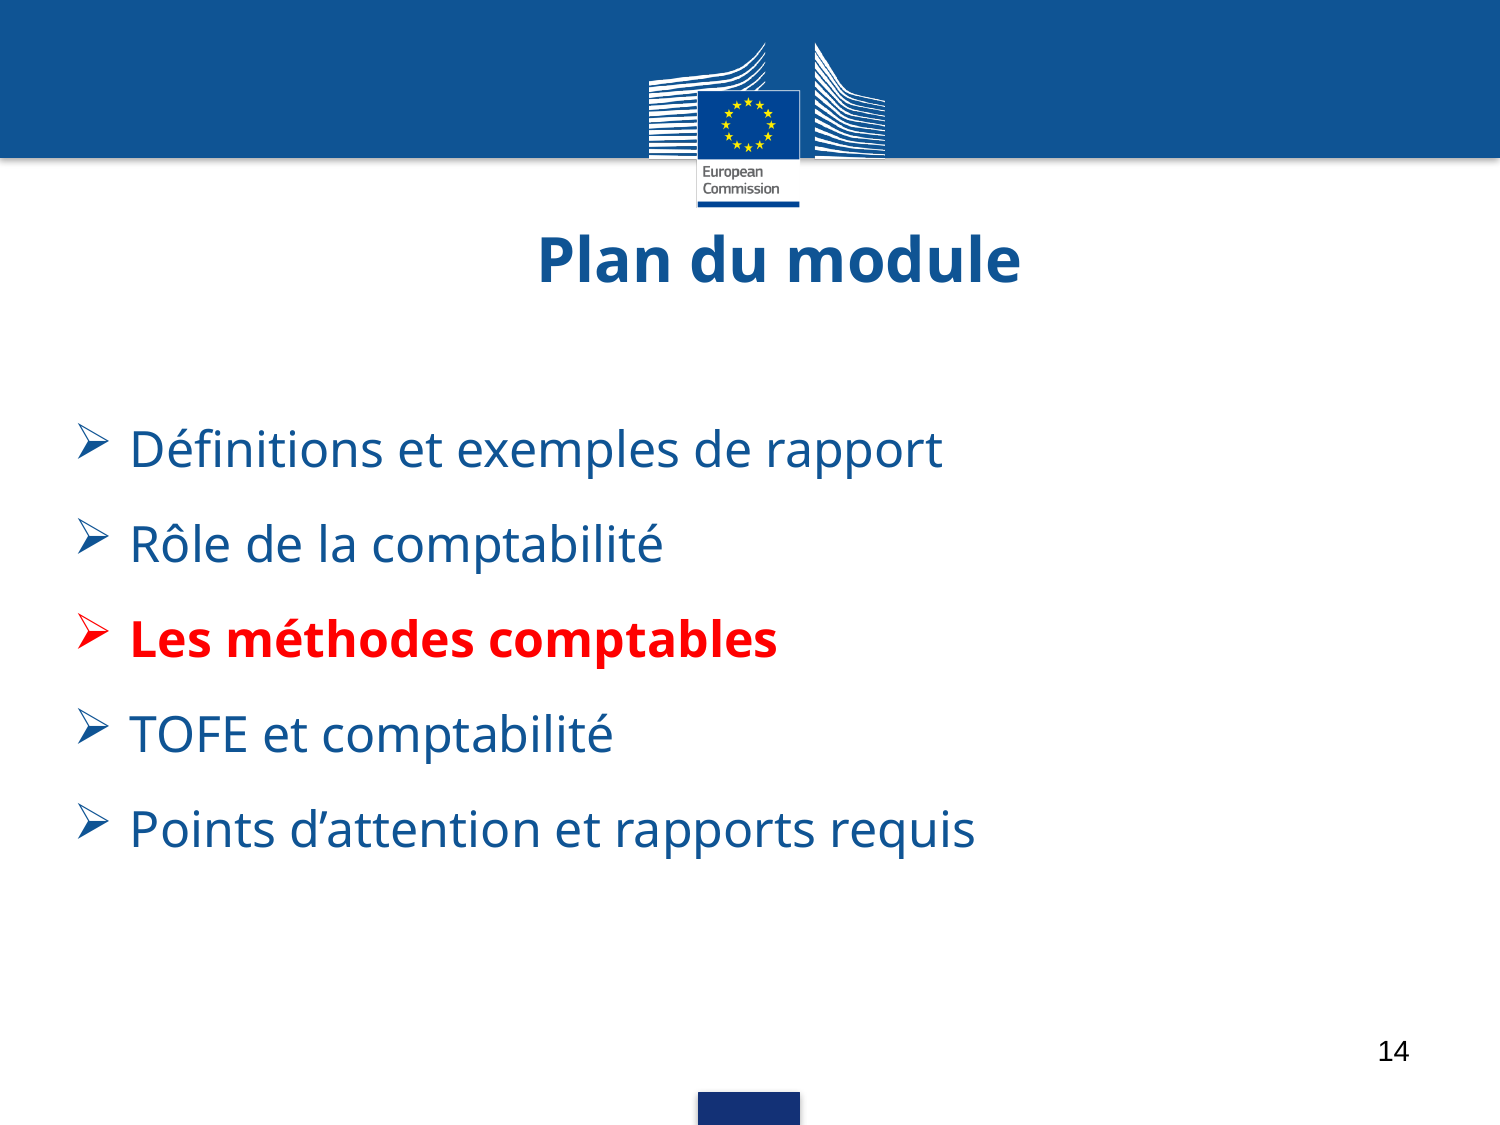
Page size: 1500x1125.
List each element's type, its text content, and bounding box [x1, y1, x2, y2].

picture [649, 42, 885, 163]
slide_number 14 [1074, 1024, 1426, 1103]
title Plan du module [0, 163, 1500, 352]
list Définitions et exemples de rapport Rôle de la comptabilité Les méthodes comptables TOFE et comptabilité Points d’attention et rapports requis [58, 409, 1409, 1054]
